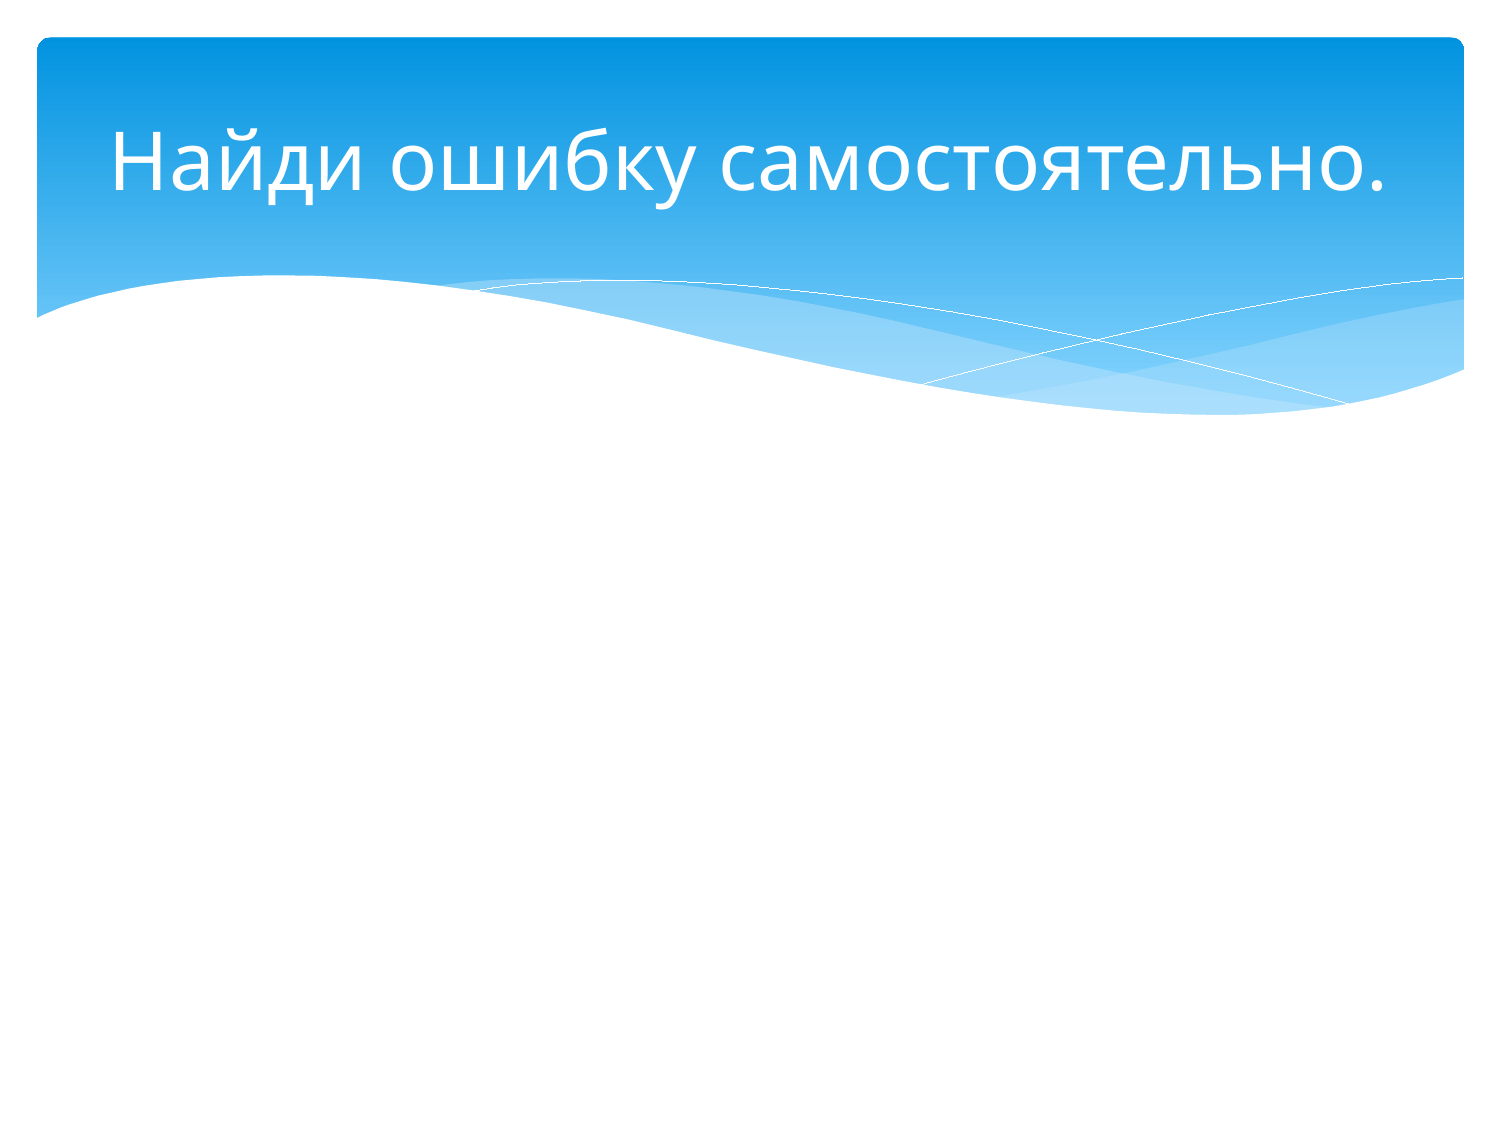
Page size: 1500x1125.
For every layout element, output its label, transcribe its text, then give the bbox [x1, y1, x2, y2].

title Найди ошибку самостоятельно. [75, 55, 1425, 261]
